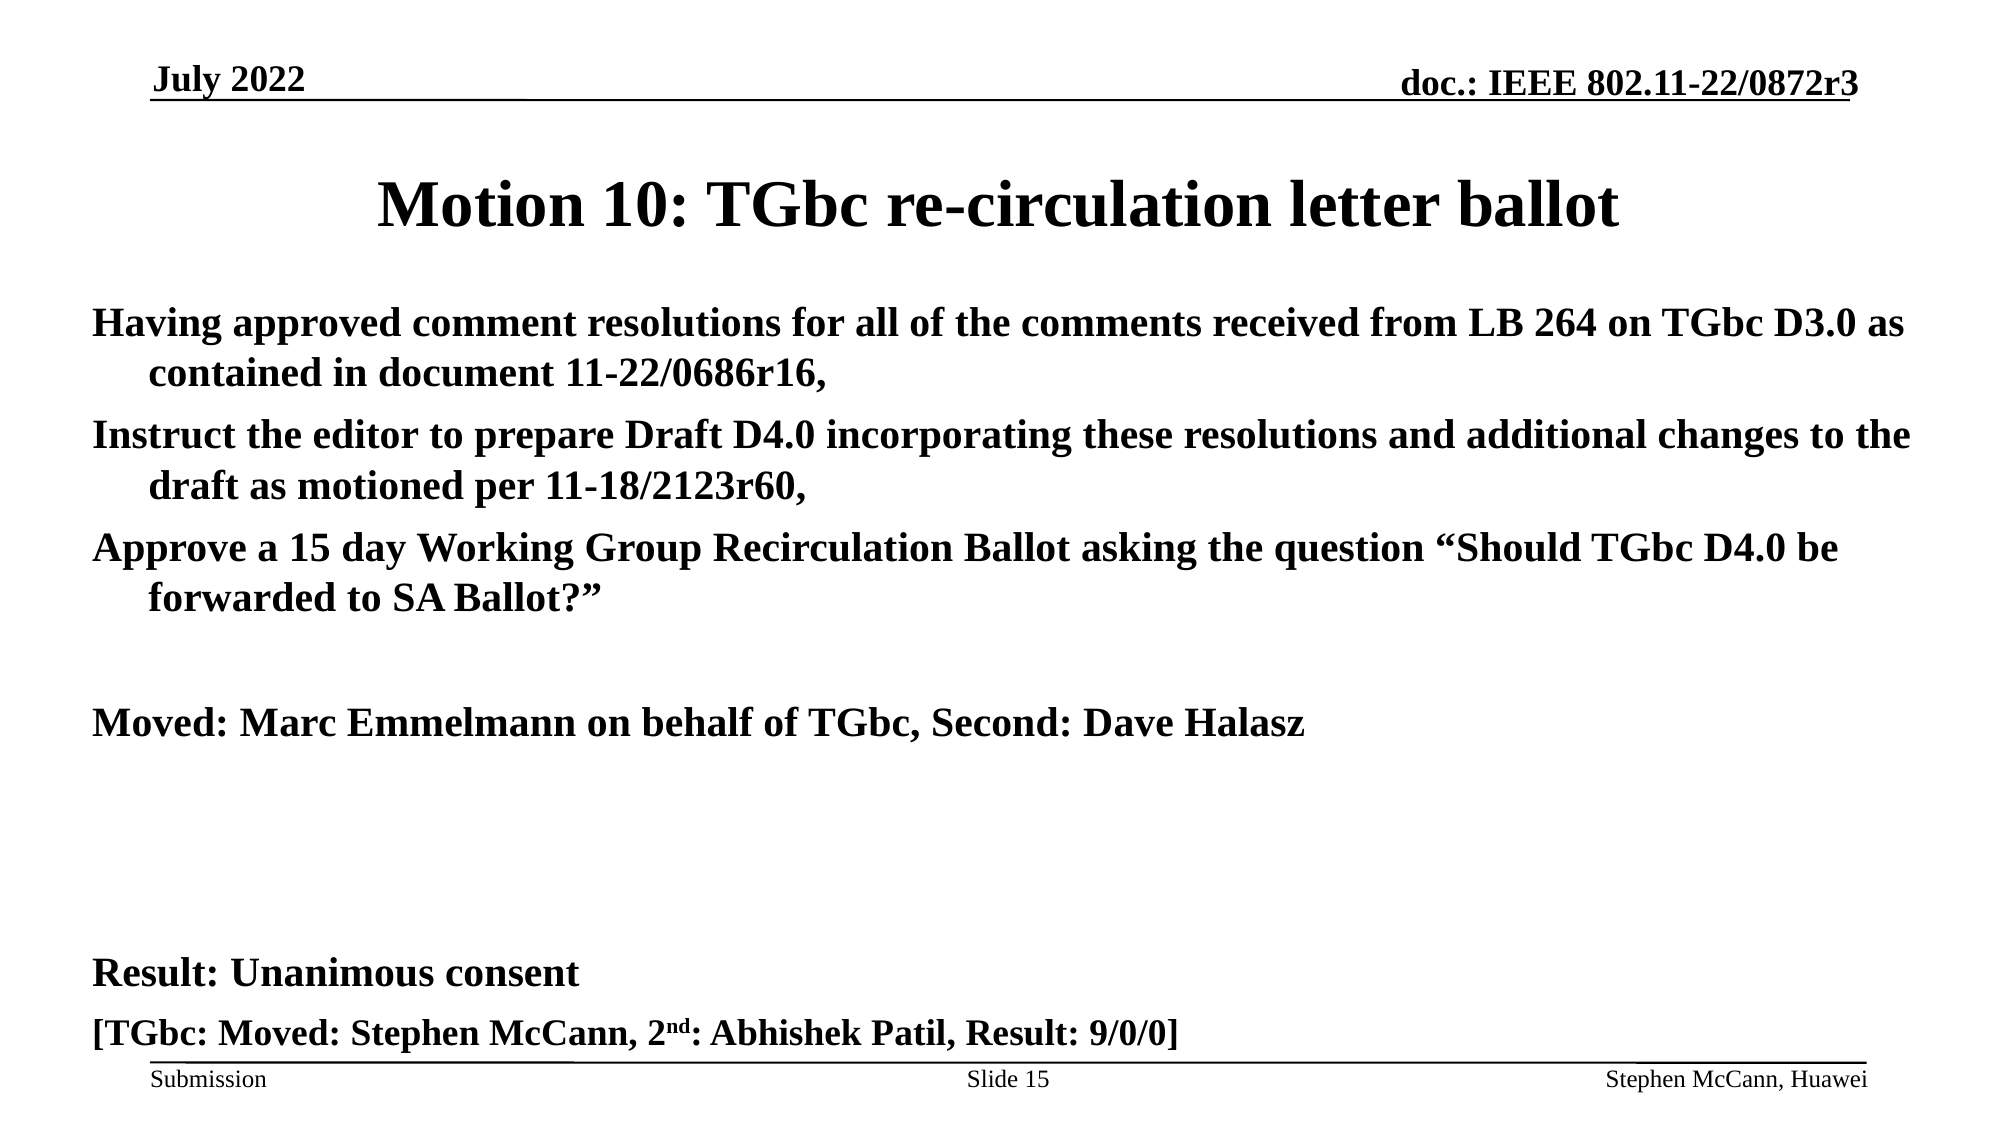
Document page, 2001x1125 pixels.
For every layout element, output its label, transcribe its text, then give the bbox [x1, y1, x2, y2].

footer Stephen McCann, Huawei [1171, 1061, 1869, 1093]
slide_number Slide 15 [950, 1061, 1067, 1123]
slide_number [152, 54, 563, 100]
title Motion 10: TGbc re-circulation letter ballot [149, 112, 1850, 286]
list Having approved comment resolutions for all of the comments received from LB 264 on TGbc D3.0 as contained in document 11-22/0686r16, Instruct the editor to prepare Draft D4.0 incorporating these resolutions and additional changes to the draft as motioned per 11-18/2123r60, Approve a 15 day Working Group Recirculation Ballot asking the question “Should TGbc D4.0 be forwarded to SA Ballot?” Moved: Marc Emmelmann on behalf of TGbc, Second: Dave Halasz Result: Unanimous consent [TGbc: Moved: Stephen McCann, 2nd: Abhishek Patil, Result: 9/0/0] [76, 286, 1940, 1051]
